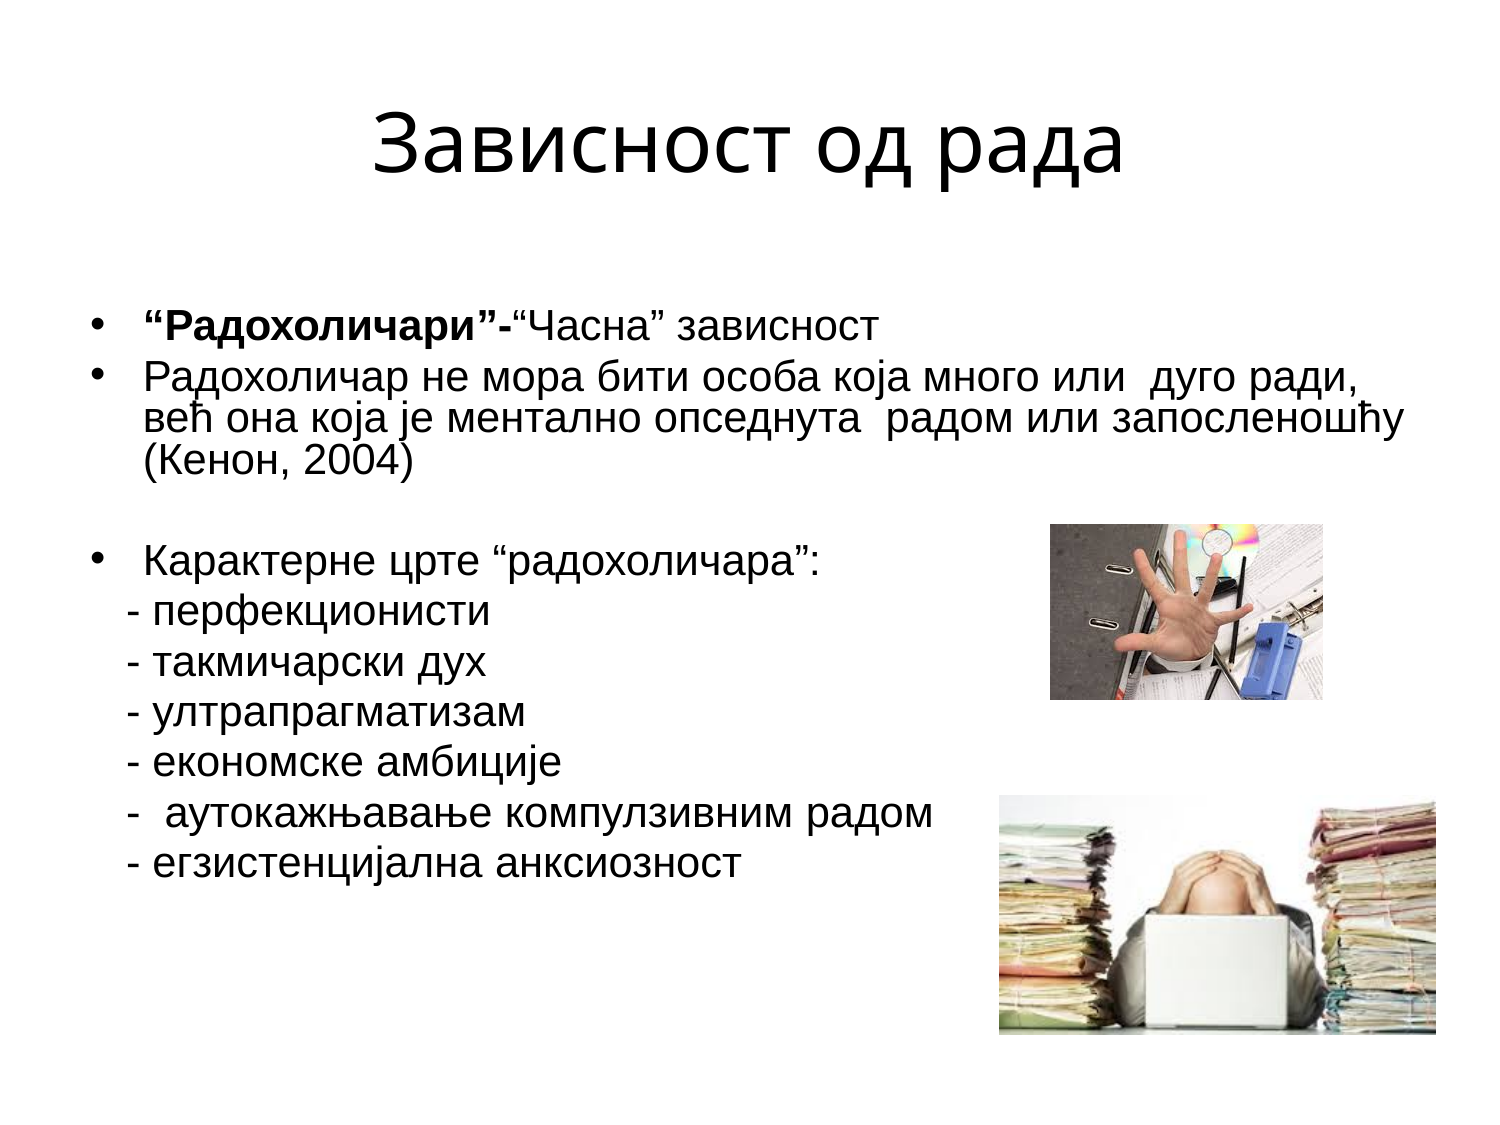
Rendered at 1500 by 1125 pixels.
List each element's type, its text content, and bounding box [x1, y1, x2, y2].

picture [1049, 524, 1323, 701]
picture [999, 795, 1437, 1035]
title Зависност од рада [74, 44, 1426, 233]
list “Радохоличари”-“Часна” зависност Радохоличар не мора бити особа која много или дуго ради, већ она која је ментално опседнута радом или запосленошћу (Кенон, 2004) Карактерне црте “радохоличара”: - перфекционисти - такмичарски дух - ултрапрагматизам - економске амбиције - аутокажњавање компулзивним радом - егзистенцијална анксиозност [74, 299, 1426, 1001]
